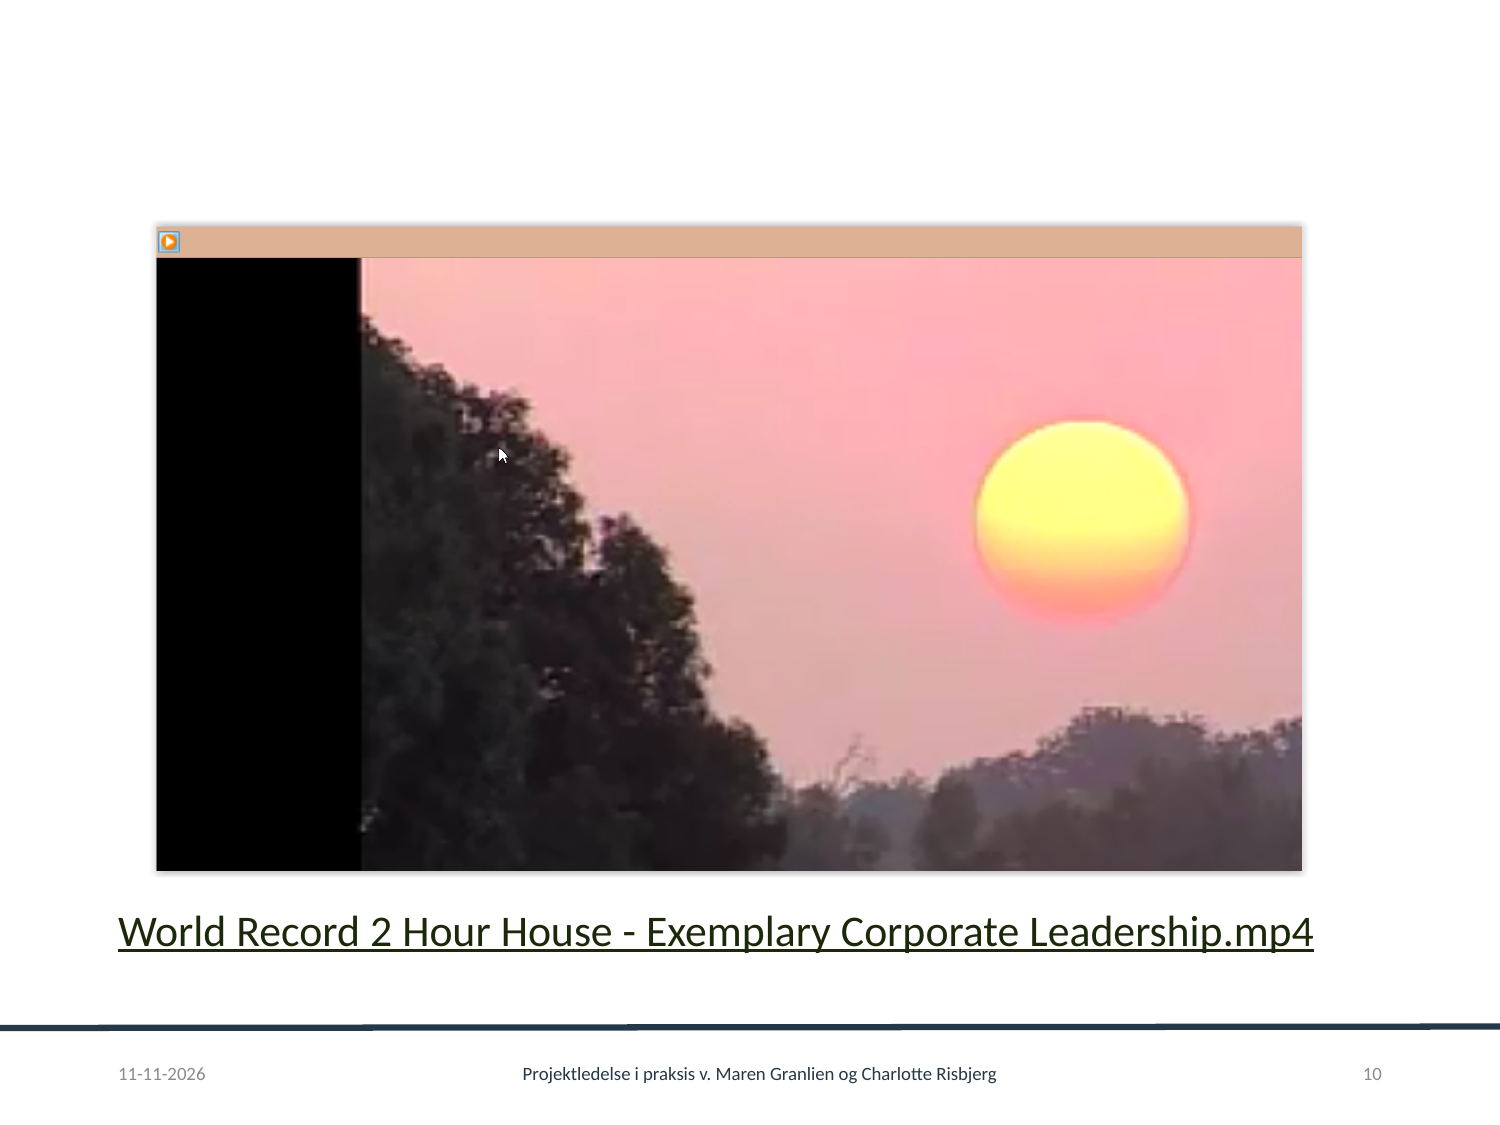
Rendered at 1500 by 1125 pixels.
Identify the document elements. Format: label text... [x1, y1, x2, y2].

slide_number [103, 1042, 252, 1103]
list World Record 2 Hour House - Exemplary Corporate Leadership.mp4 [103, 266, 1397, 995]
picture [148, 218, 1309, 878]
slide_number 10 [1281, 1042, 1397, 1103]
footer Projektledelse i praksis v. Maren Granlien og Charlotte Risbjerg [265, 1042, 1254, 1103]
